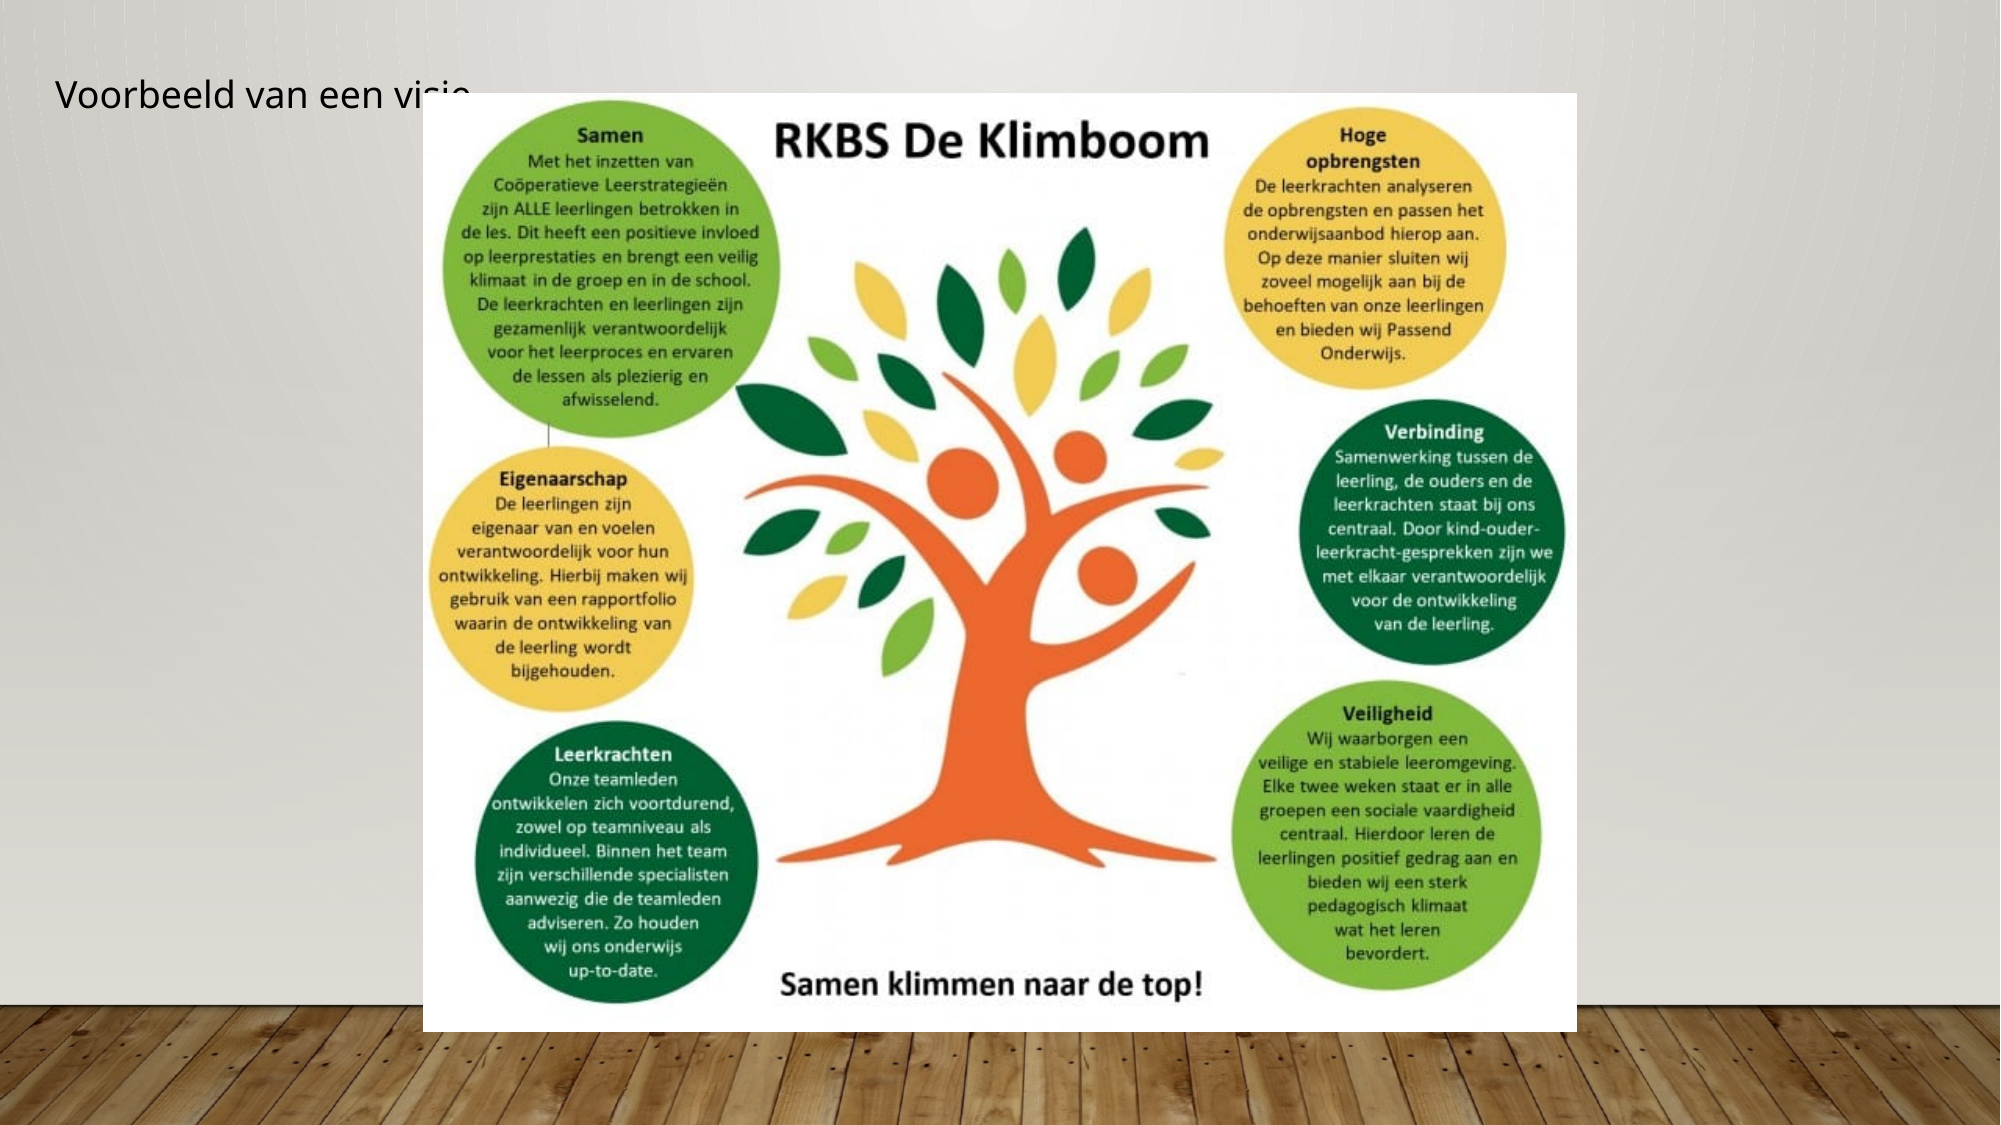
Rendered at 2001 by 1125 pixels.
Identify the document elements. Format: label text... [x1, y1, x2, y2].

text_box Voorbeeld van een visie [40, 63, 491, 124]
picture [0, 93, 2000, 1125]
